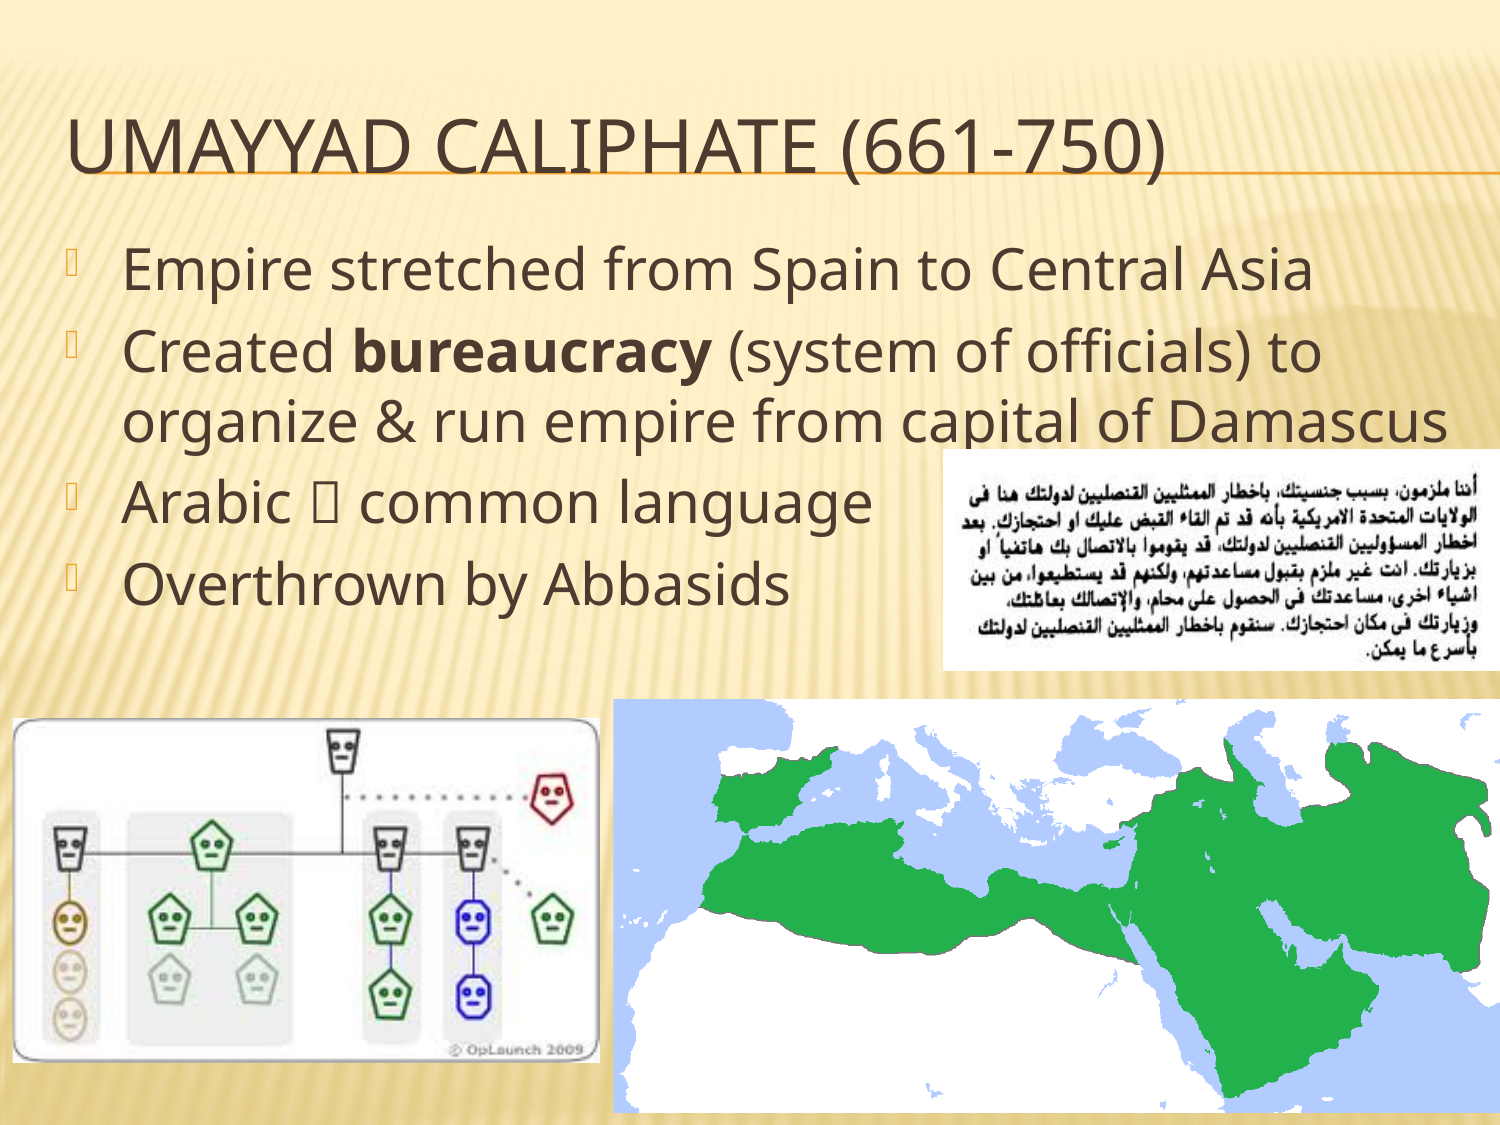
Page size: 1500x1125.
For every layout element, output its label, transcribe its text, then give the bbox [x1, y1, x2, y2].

picture [943, 449, 1500, 671]
picture [12, 718, 601, 1063]
picture [613, 699, 1500, 1113]
title Umayyad Caliphate (661-750) [50, 75, 1475, 213]
list Empire stretched from Spain to Central Asia Created bureaucracy (system of officials) to organize & run empire from capital of Damascus Arabic  common language Overthrown by Abbasids [50, 224, 1475, 718]
